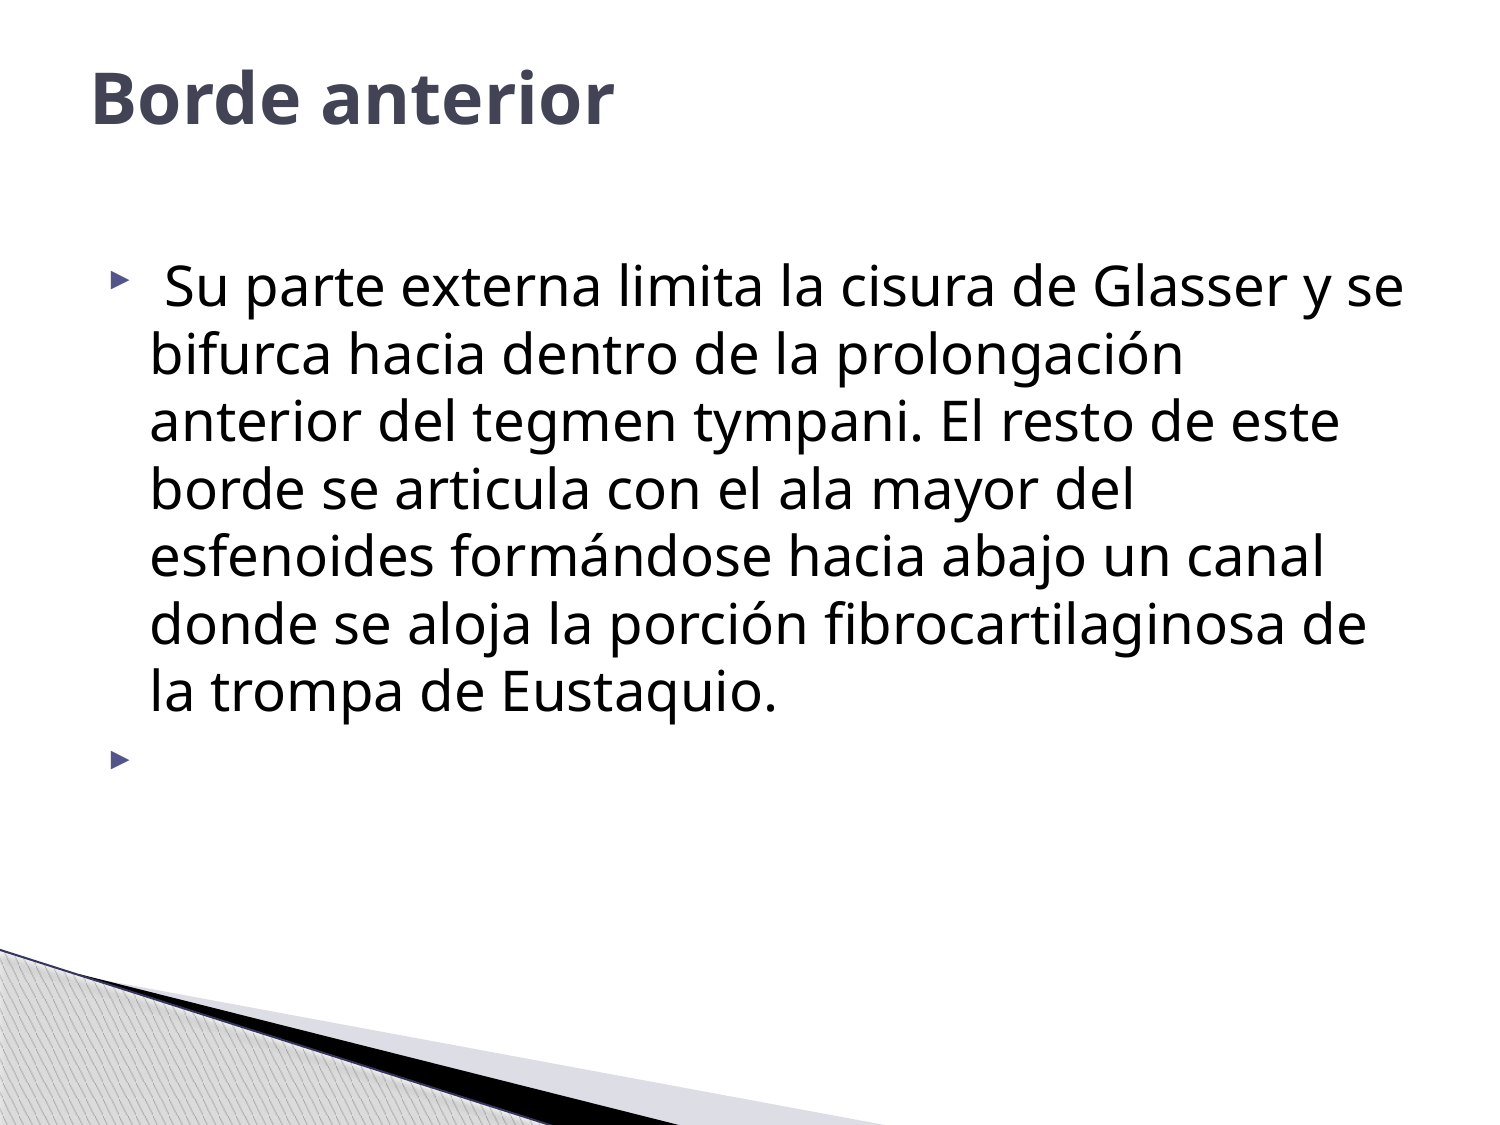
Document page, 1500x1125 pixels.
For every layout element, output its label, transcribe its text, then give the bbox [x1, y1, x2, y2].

list Su parte externa limita la cisura de Glasser y se bifurca hacia dentro de la prolongación anterior del tegmen tympani. El resto de este borde se articula con el ala mayor del esfenoides formándose hacia abajo un canal donde se aloja la porción fibrocartilaginosa de la trompa de Eustaquio. [75, 243, 1425, 986]
title Borde anterior [75, 45, 1425, 233]
